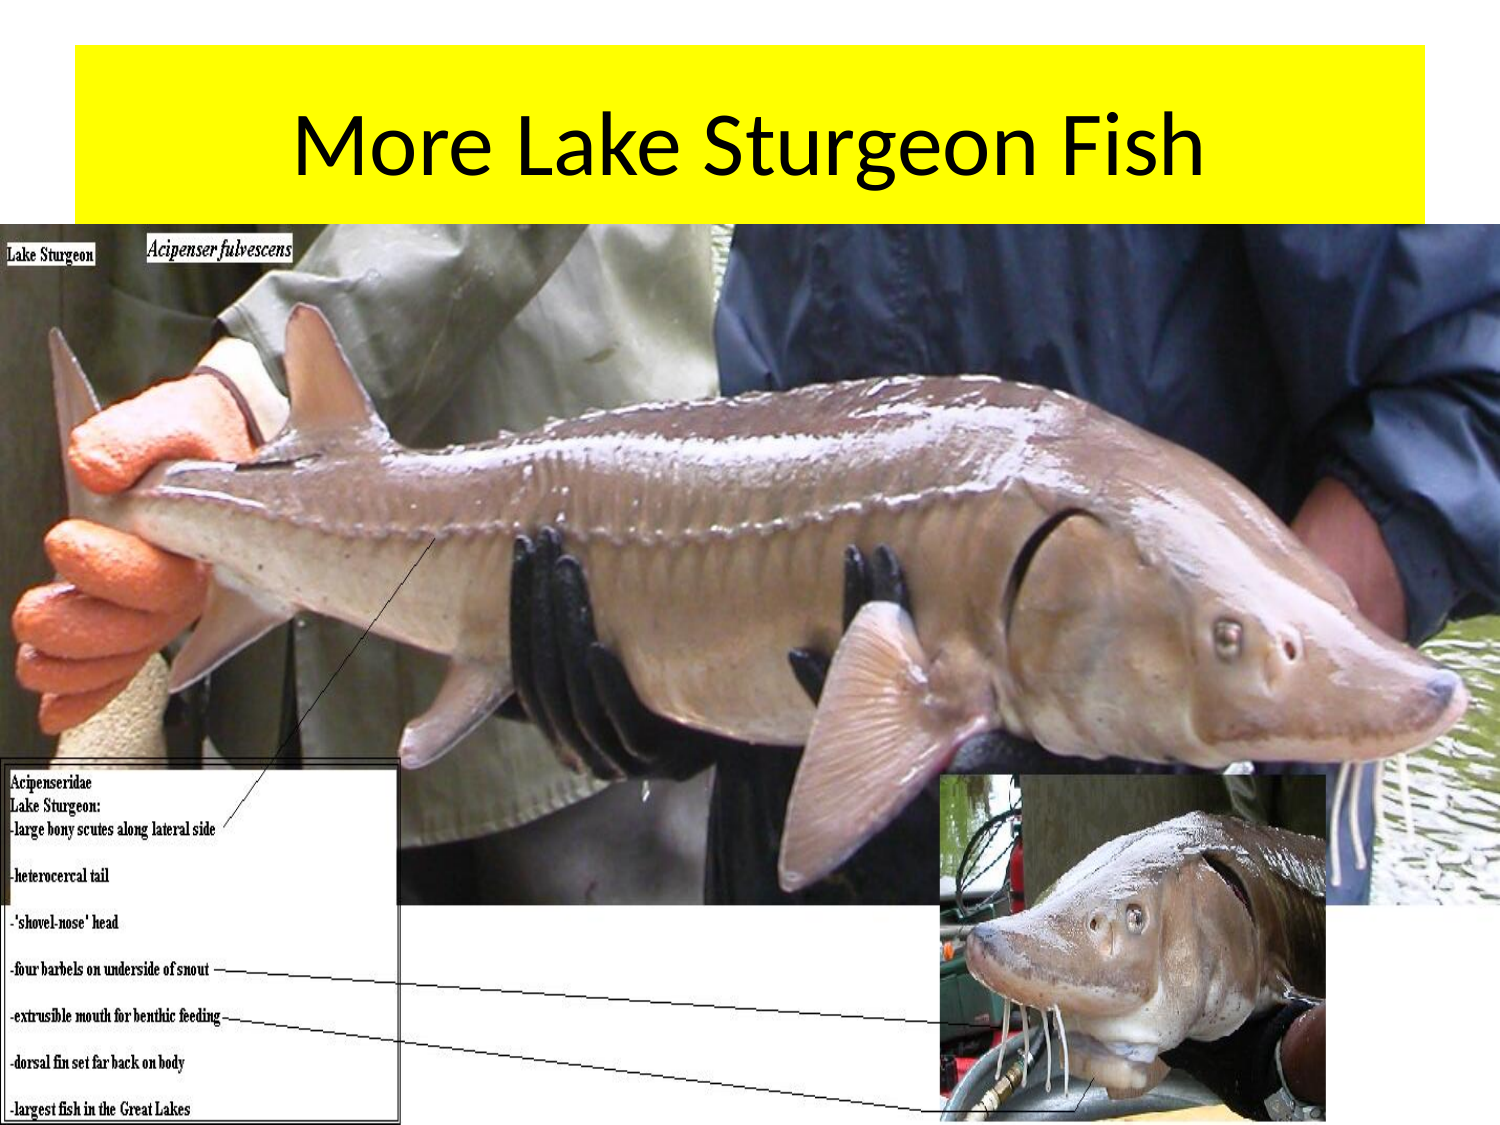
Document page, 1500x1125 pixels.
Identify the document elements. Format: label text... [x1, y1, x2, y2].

title More Lake Sturgeon Fish [75, 45, 1425, 224]
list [0, 224, 1500, 1125]
